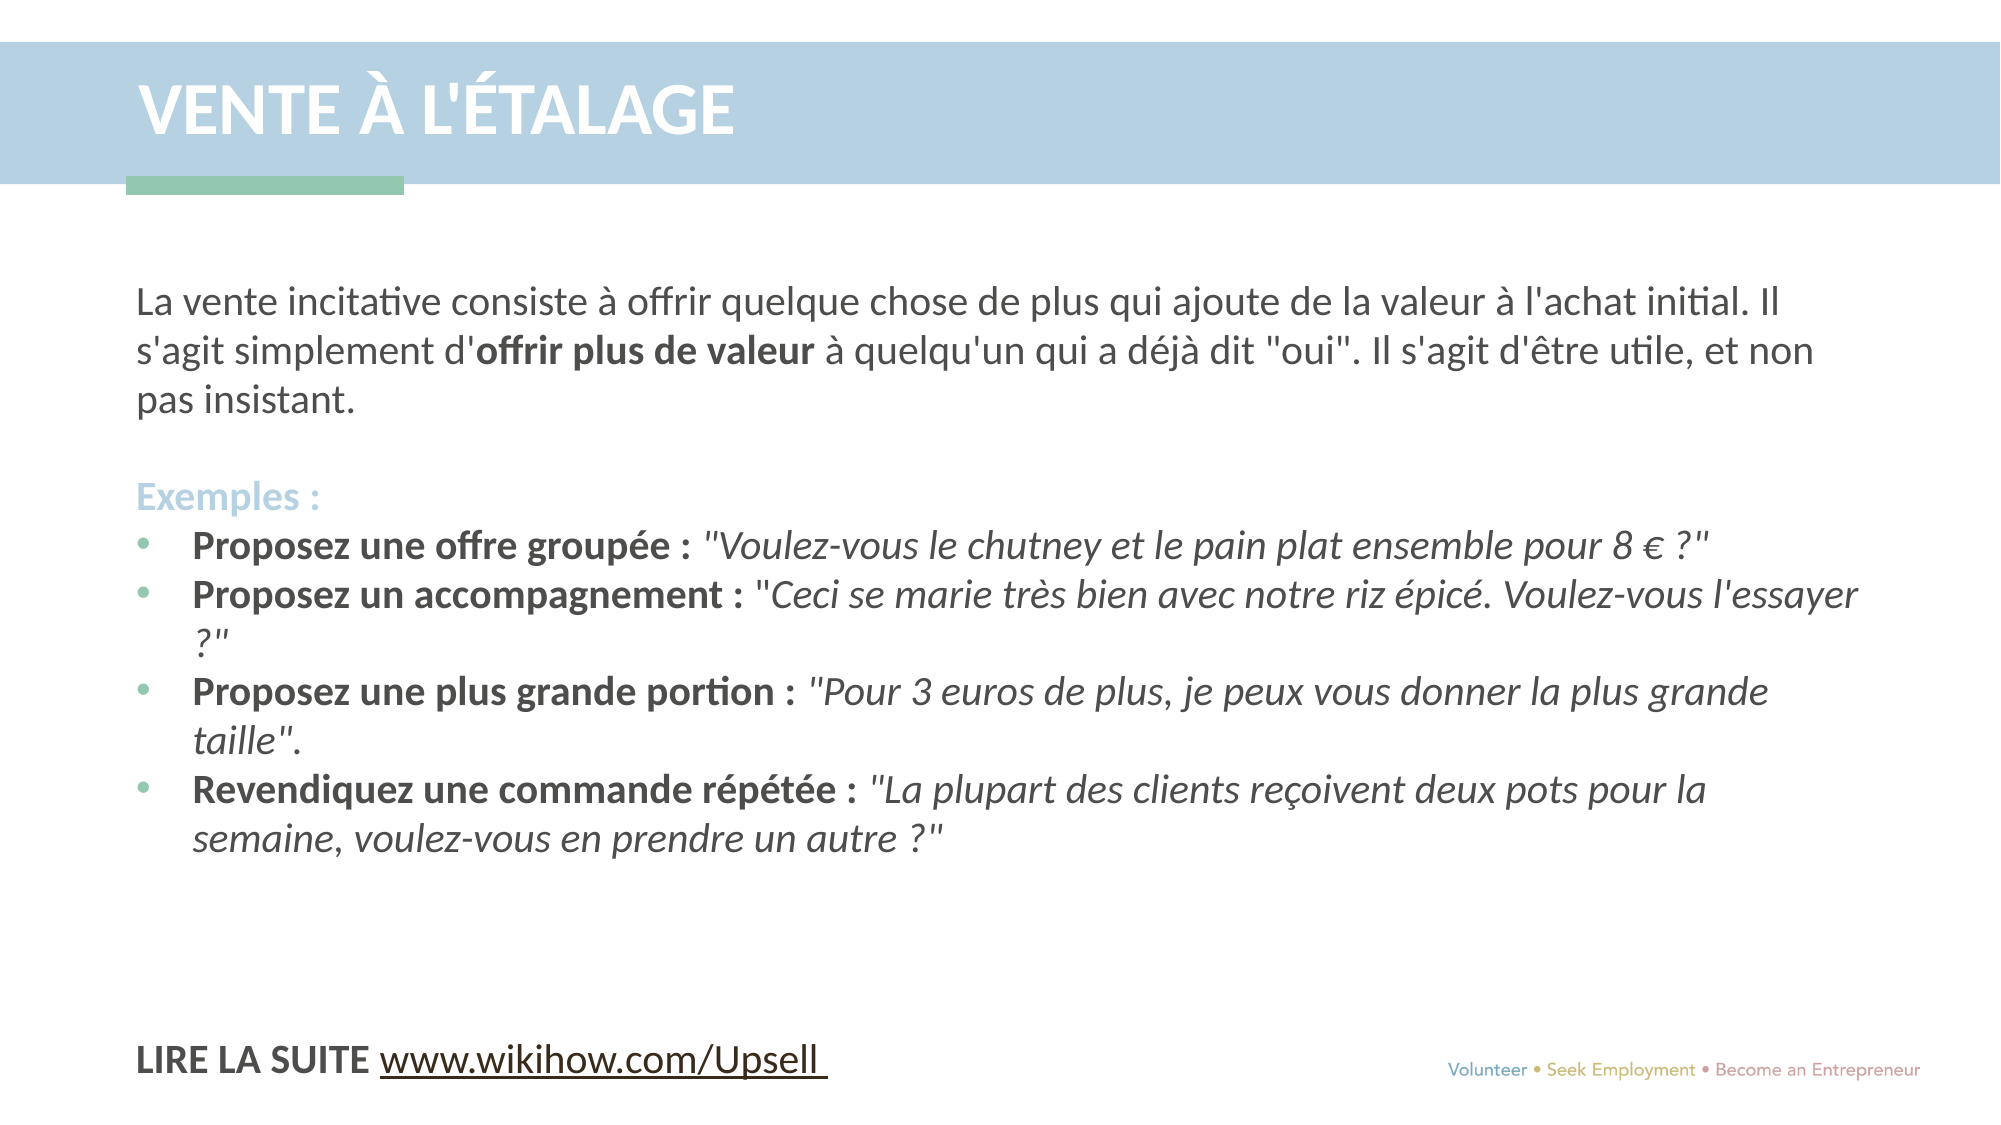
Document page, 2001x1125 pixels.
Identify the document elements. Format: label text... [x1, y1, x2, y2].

list VENTE À L'ÉTALAGE [123, 51, 1913, 170]
list La vente incitative consiste à offrir quelque chose de plus qui ajoute de la valeur à l'achat initial. Il s'agit simplement d'offrir plus de valeur à quelqu'un qui a déjà dit "oui". Il s'agit d'être utile, et non pas insistant. Exemples : Proposez une offre groupée : "Voulez-vous le chutney et le pain plat ensemble pour 8 € ?" Proposez un accompagnement : "Ceci se marie très bien avec notre riz épicé. Voulez-vous l'essayer ?" Proposez une plus grande portion : "Pour 3 euros de plus, je peux vous donner la plus grande taille". Revendiquez une commande répétée : "La plupart des clients reçoivent deux pots pour la semaine, voulez-vous en prendre un autre ?" LIRE LA SUITE www.wikihow.com/Upsell [121, 267, 1883, 1005]
picture [1418, 1046, 1971, 1103]
